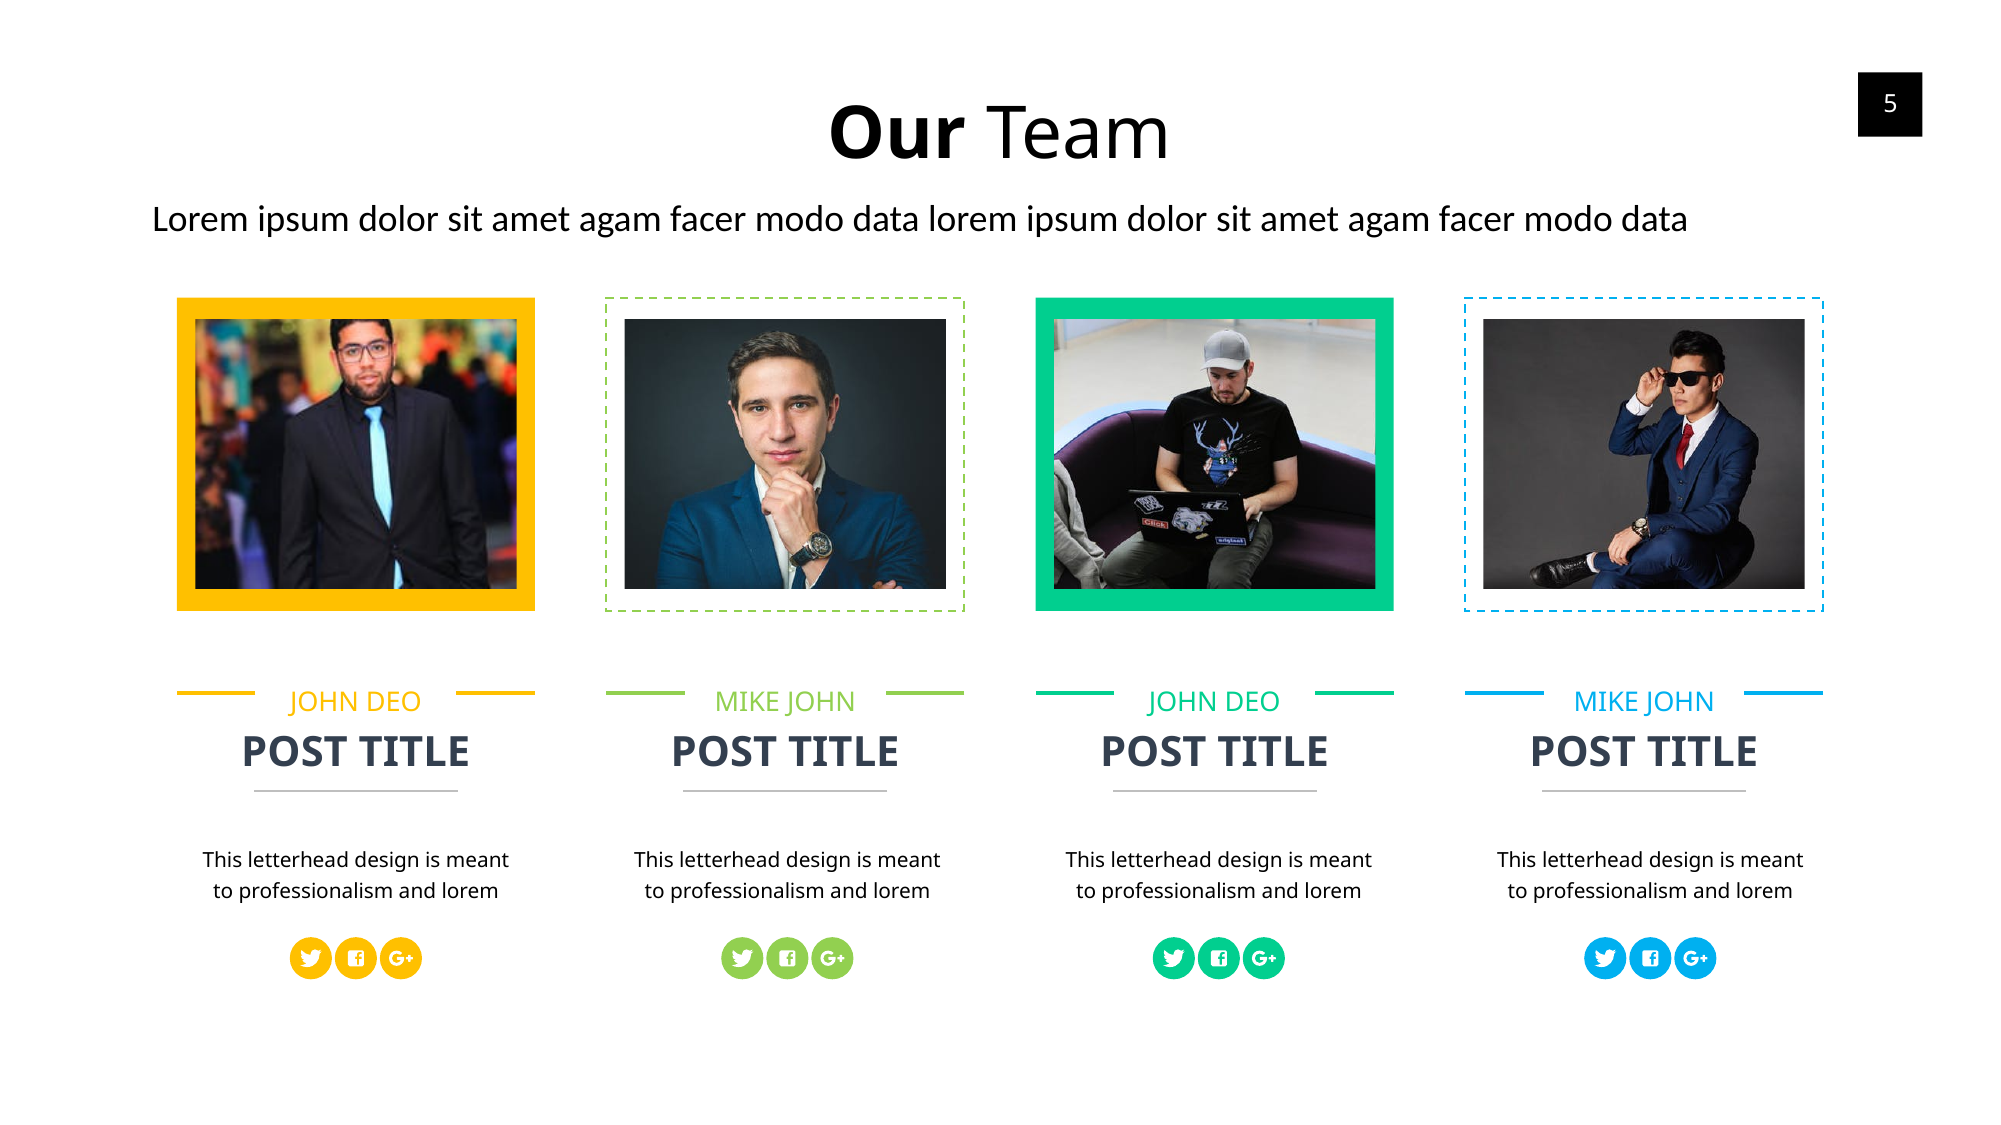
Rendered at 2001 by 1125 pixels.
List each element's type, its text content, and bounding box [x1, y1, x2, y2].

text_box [606, 650, 965, 792]
title Our Team [137, 78, 1863, 186]
text_box MIKE JOHN POST TITLE [1497, 650, 1791, 783]
text_box [605, 297, 965, 612]
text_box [1485, 839, 1816, 980]
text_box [1053, 839, 1384, 980]
text_box [1034, 297, 1395, 612]
picture [624, 319, 946, 589]
picture [195, 319, 517, 589]
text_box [622, 839, 953, 980]
subtitle Lorem ipsum dolor sit amet agam facer modo data lorem ipsum dolor sit amet agam facer modo data [137, 186, 1863, 227]
picture [1483, 319, 1805, 589]
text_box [176, 650, 535, 792]
picture [1053, 319, 1376, 589]
text_box [176, 297, 536, 612]
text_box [190, 839, 522, 980]
text_box [1464, 297, 1824, 612]
text_box JOHN DEO POST TITLE [1064, 650, 1366, 783]
slide_number 5 [1863, 78, 1927, 130]
